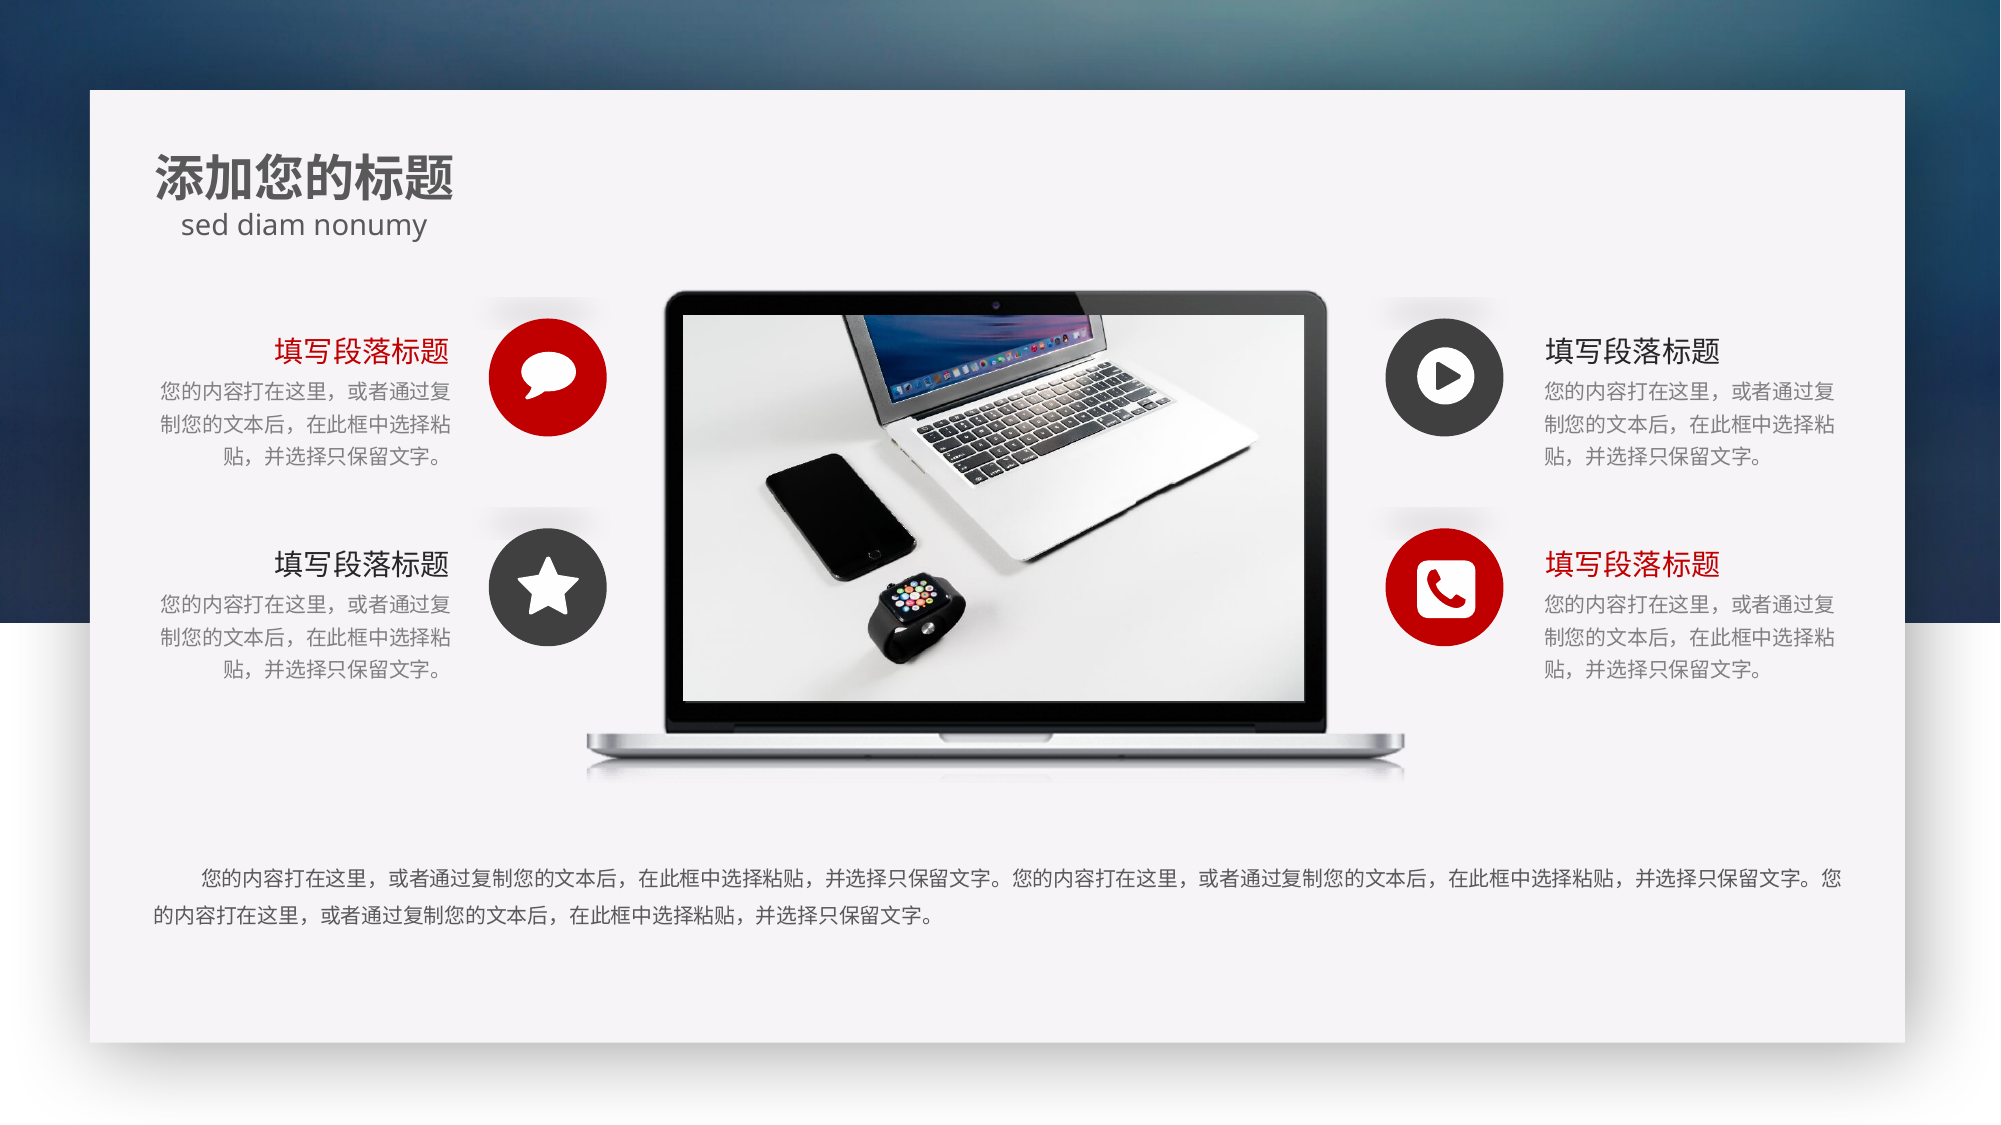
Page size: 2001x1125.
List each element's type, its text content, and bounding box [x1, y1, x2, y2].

text_box [1422, 560, 1476, 619]
text_box [1422, 317, 1505, 438]
text_box 填写段落标题 [1530, 315, 1736, 364]
picture [0, 0, 2000, 623]
text_box 填写段落标题 [259, 315, 466, 364]
text_box 填写段落标题 [1530, 528, 1736, 576]
text_box 您的内容打在这里，或者通过复制您的文本后，在此框中选择粘贴，并选择只保留文字。 [1529, 364, 1857, 477]
text_box 您的内容打在这里，或者通过复制您的文本后，在此框中选择粘贴，并选择只保留文字。您的内容打在这里，或者通过复制您的文本后，在此框中选择粘贴，并选择只保留文字。您的内容打在这里，或者通过复制您的文本后，在此框中选择粘贴，并选择只保留文字。 [139, 845, 1857, 935]
text_box [1422, 347, 1475, 405]
text_box 您的内容打在这里，或者通过复制您的文本后，在此框中选择粘贴，并选择只保留文字。 [1529, 576, 1857, 689]
text_box [487, 317, 575, 438]
text_box 添加您的标题 sed diam nonumy [139, 138, 469, 249]
text_box 您的内容打在这里，或者通过复制您的文本后，在此框中选择粘贴，并选择只保留文字。 [139, 364, 467, 477]
picture [575, 180, 1422, 910]
text_box 您的内容打在这里，或者通过复制您的文本后，在此框中选择粘贴，并选择只保留文字。 [139, 576, 467, 689]
text_box [521, 351, 575, 400]
text_box 填写段落标题 [259, 528, 466, 576]
text_box [517, 556, 575, 615]
text_box [1422, 527, 1505, 648]
text_box [487, 527, 575, 648]
